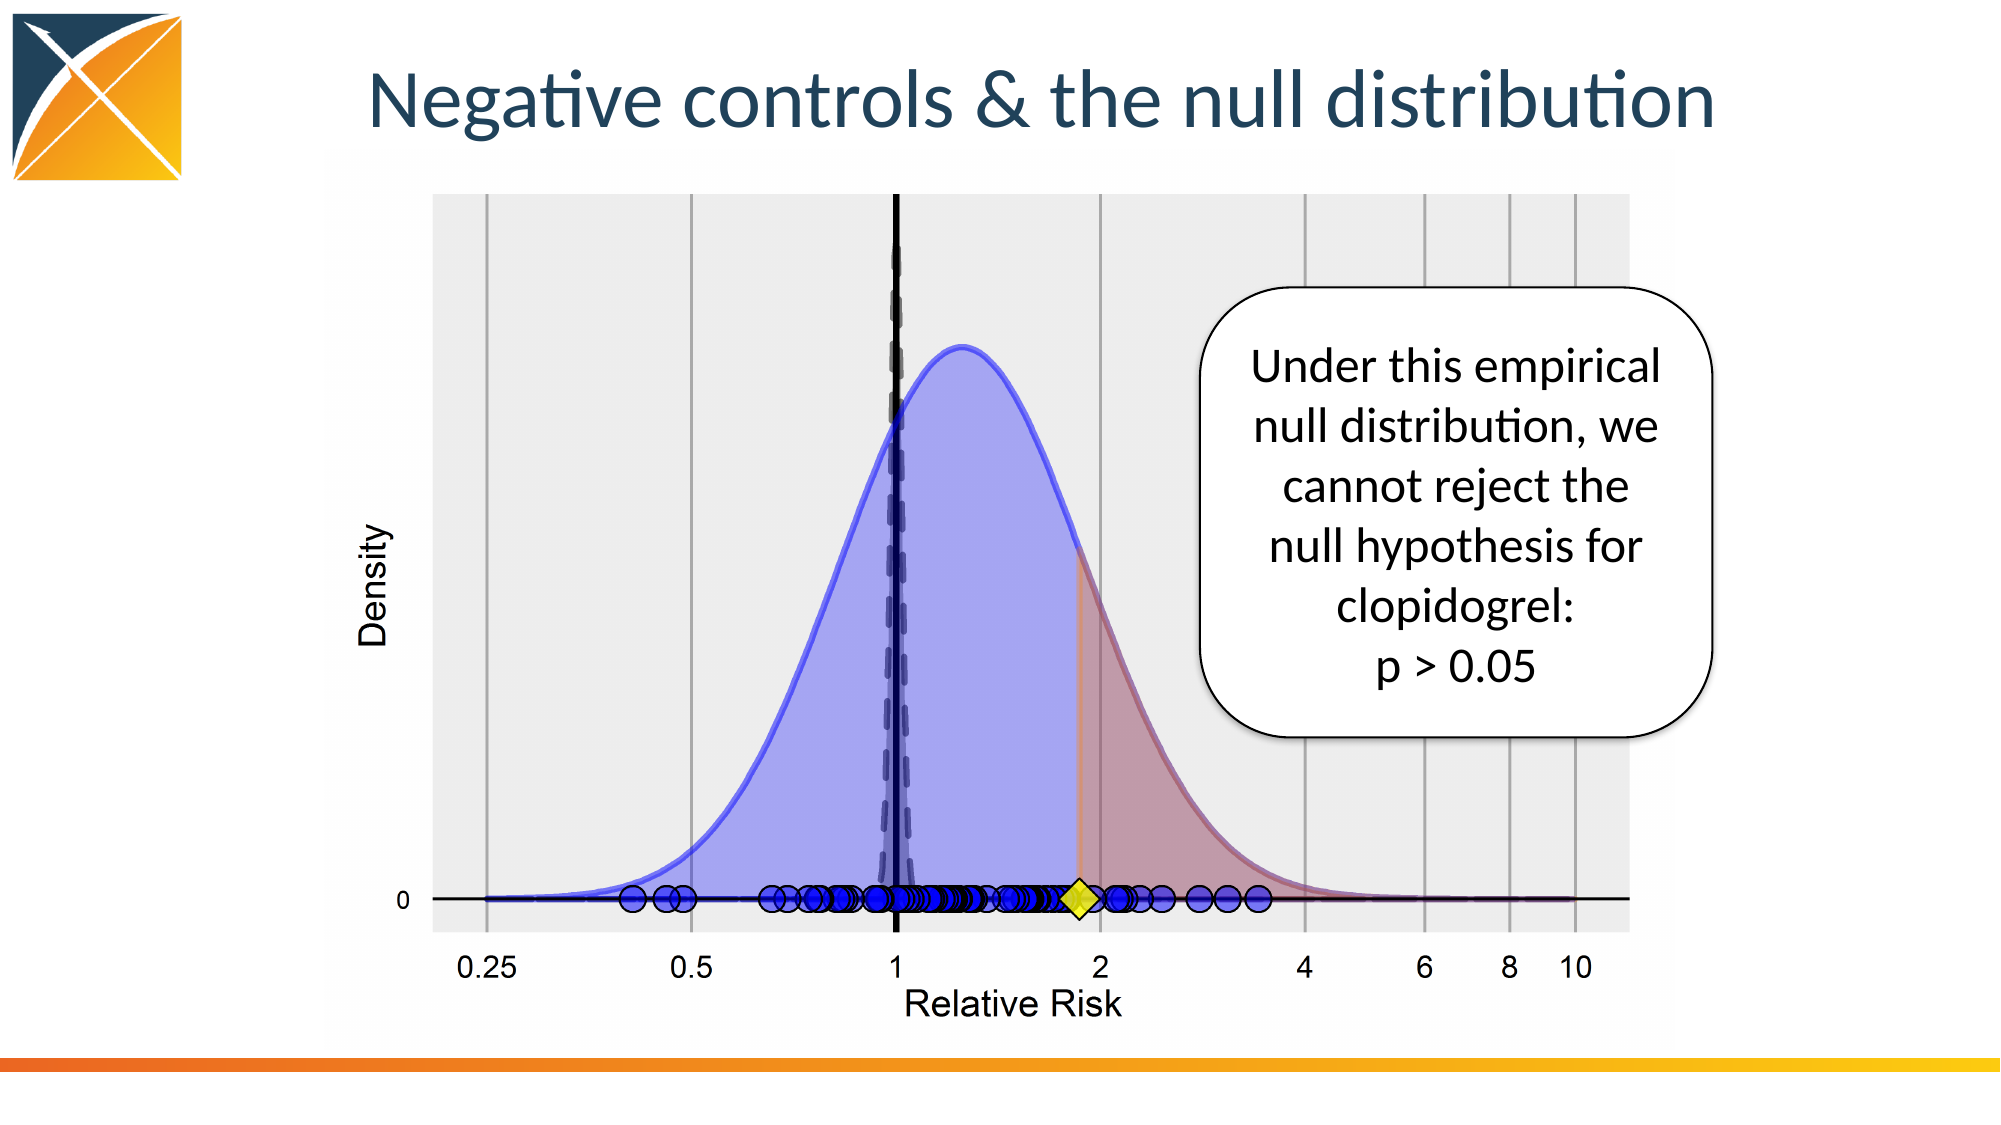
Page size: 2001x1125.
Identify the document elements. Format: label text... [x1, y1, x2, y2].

picture [324, 149, 1676, 1051]
text_box Under this empirical null distribution, we cannot reject the null hypothesis for clopidogrel: p > 0.05 [1679, 306, 1714, 719]
picture [0, 0, 206, 200]
title Negative controls & the null distribution [205, 24, 1900, 163]
